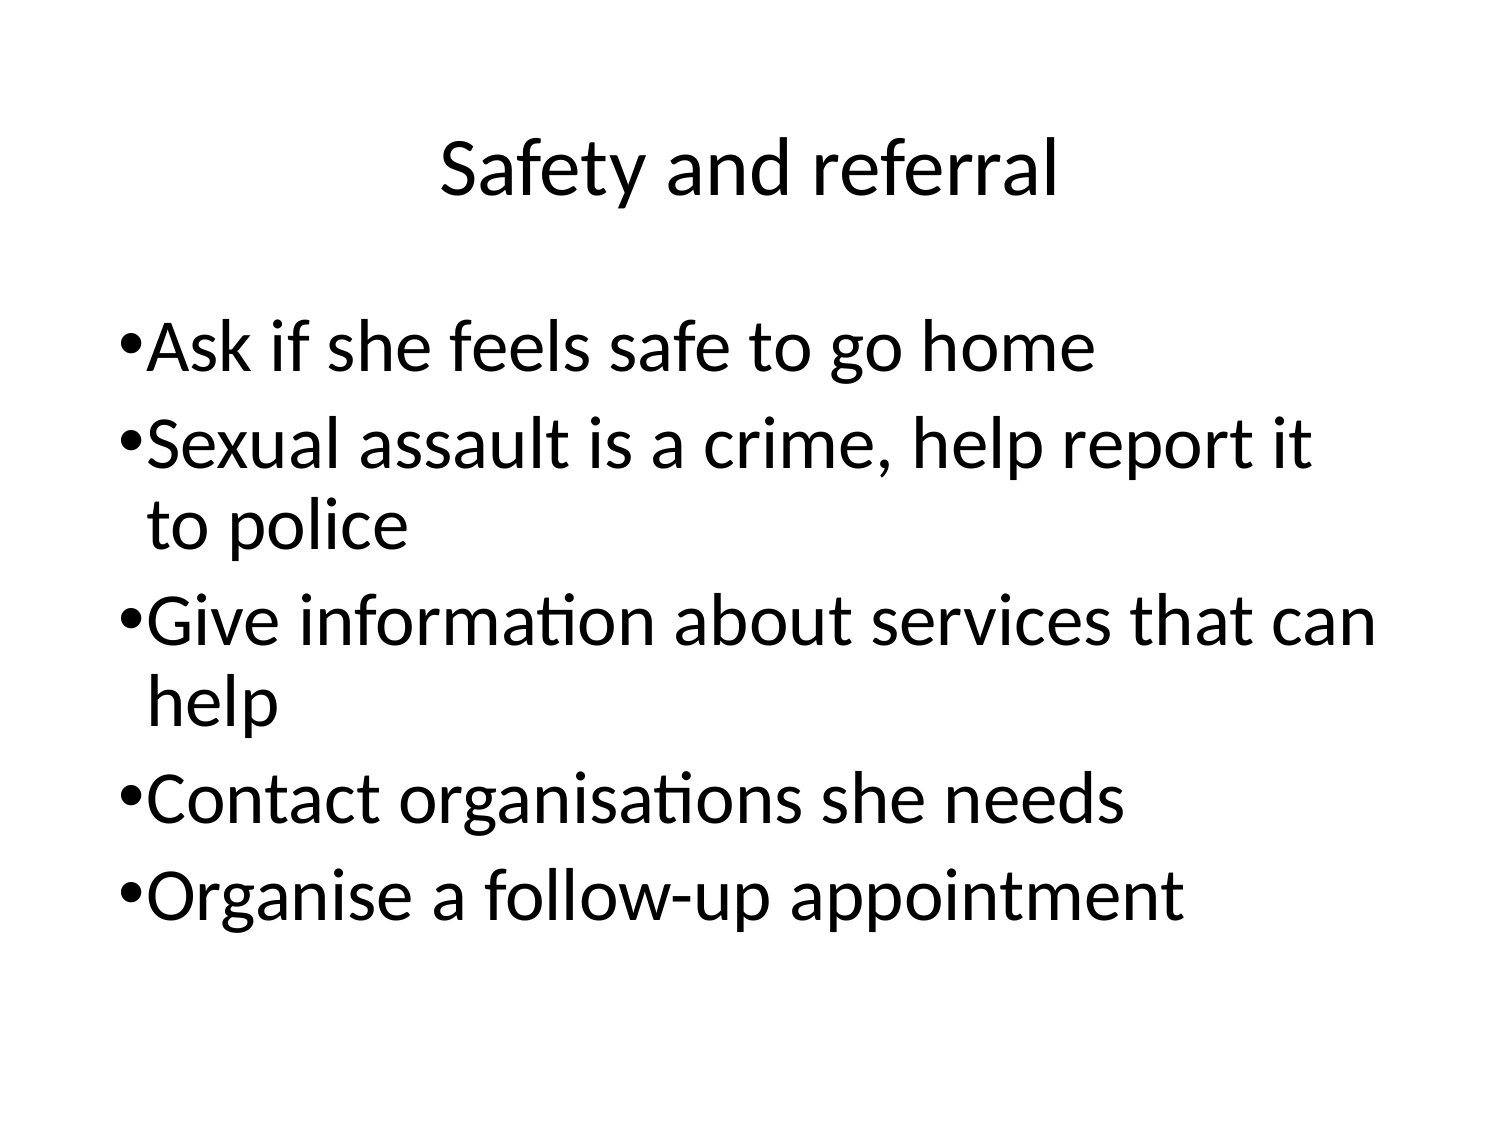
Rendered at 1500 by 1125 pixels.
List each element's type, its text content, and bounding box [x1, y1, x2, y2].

list Ask if she feels safe to go home Sexual assault is a crime, help report it to police Give information about services that can help Contact organisations she needs Organise a follow-up appointment [103, 299, 1397, 1014]
title Safety and referral [103, 59, 1397, 278]
